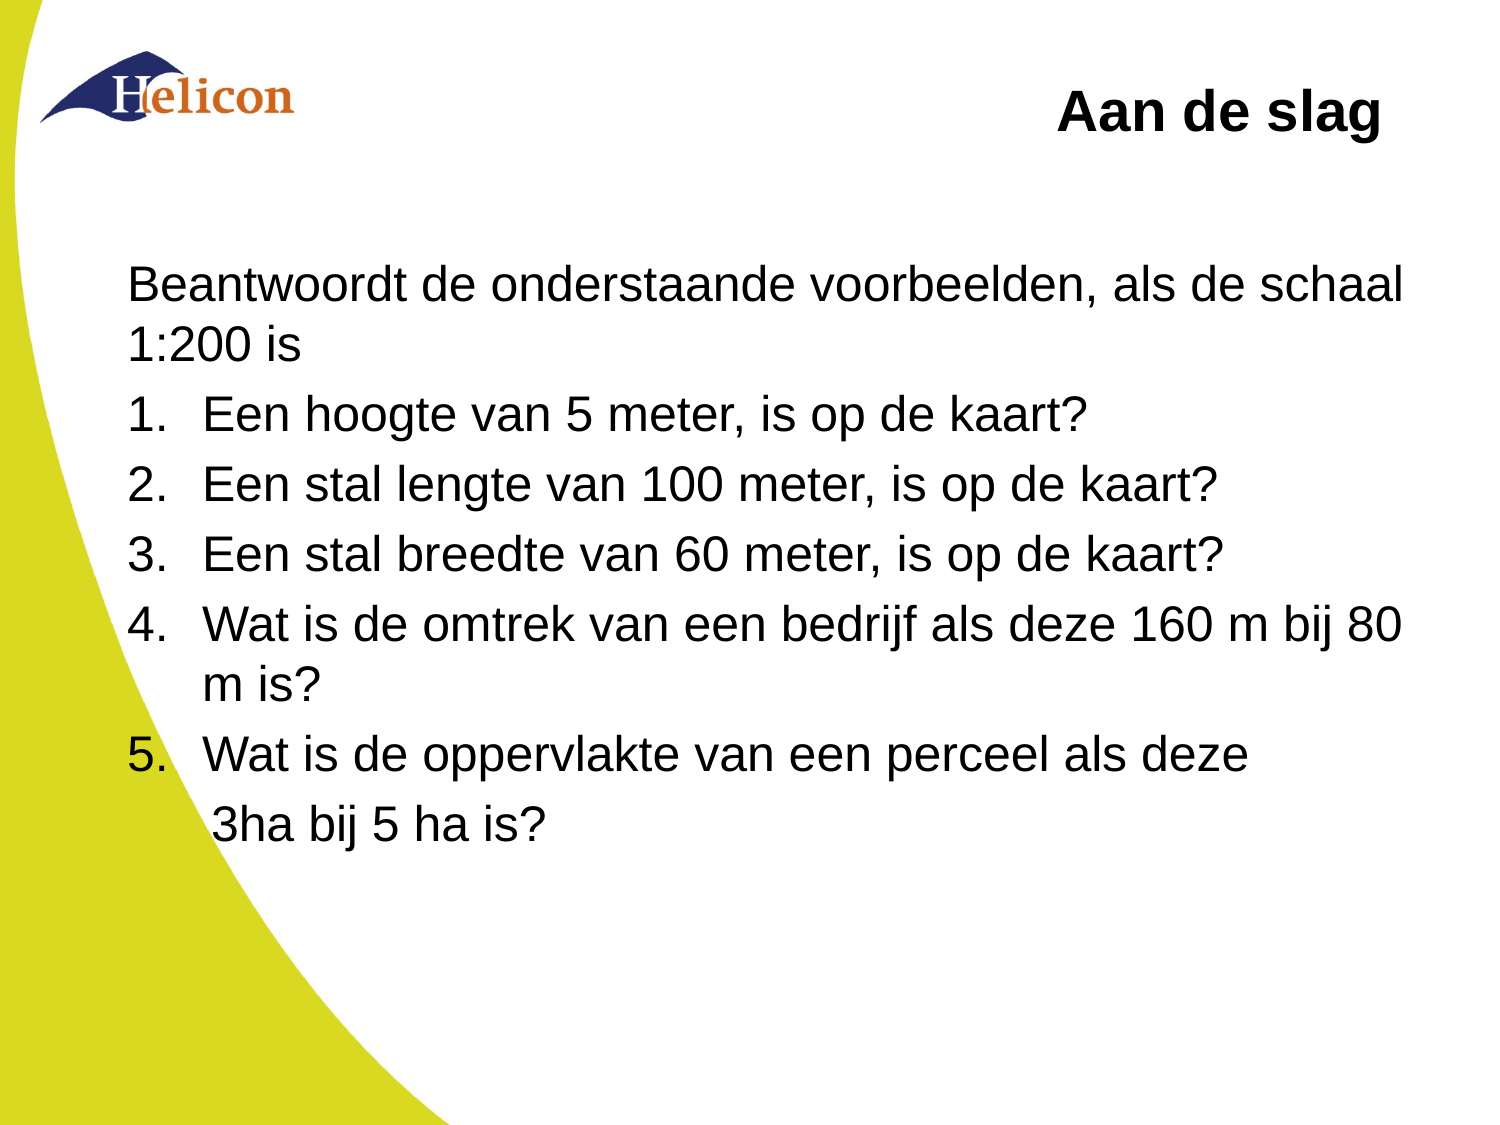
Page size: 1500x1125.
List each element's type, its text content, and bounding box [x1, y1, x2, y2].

title Aan de slag [324, 54, 1415, 161]
picture [0, 0, 1500, 1125]
list Beantwoordt de onderstaande voorbeelden, als de schaal 1:200 is Een hoogte van 5 meter, is op de kaart? Een stal lengte van 100 meter, is op de kaart? Een stal breedte van 60 meter, is op de kaart? Wat is de omtrek van een bedrijf als deze 160 m bij 80 m is? Wat is de oppervlakte van een perceel als deze 3ha bij 5 ha is? [112, 243, 1449, 1053]
